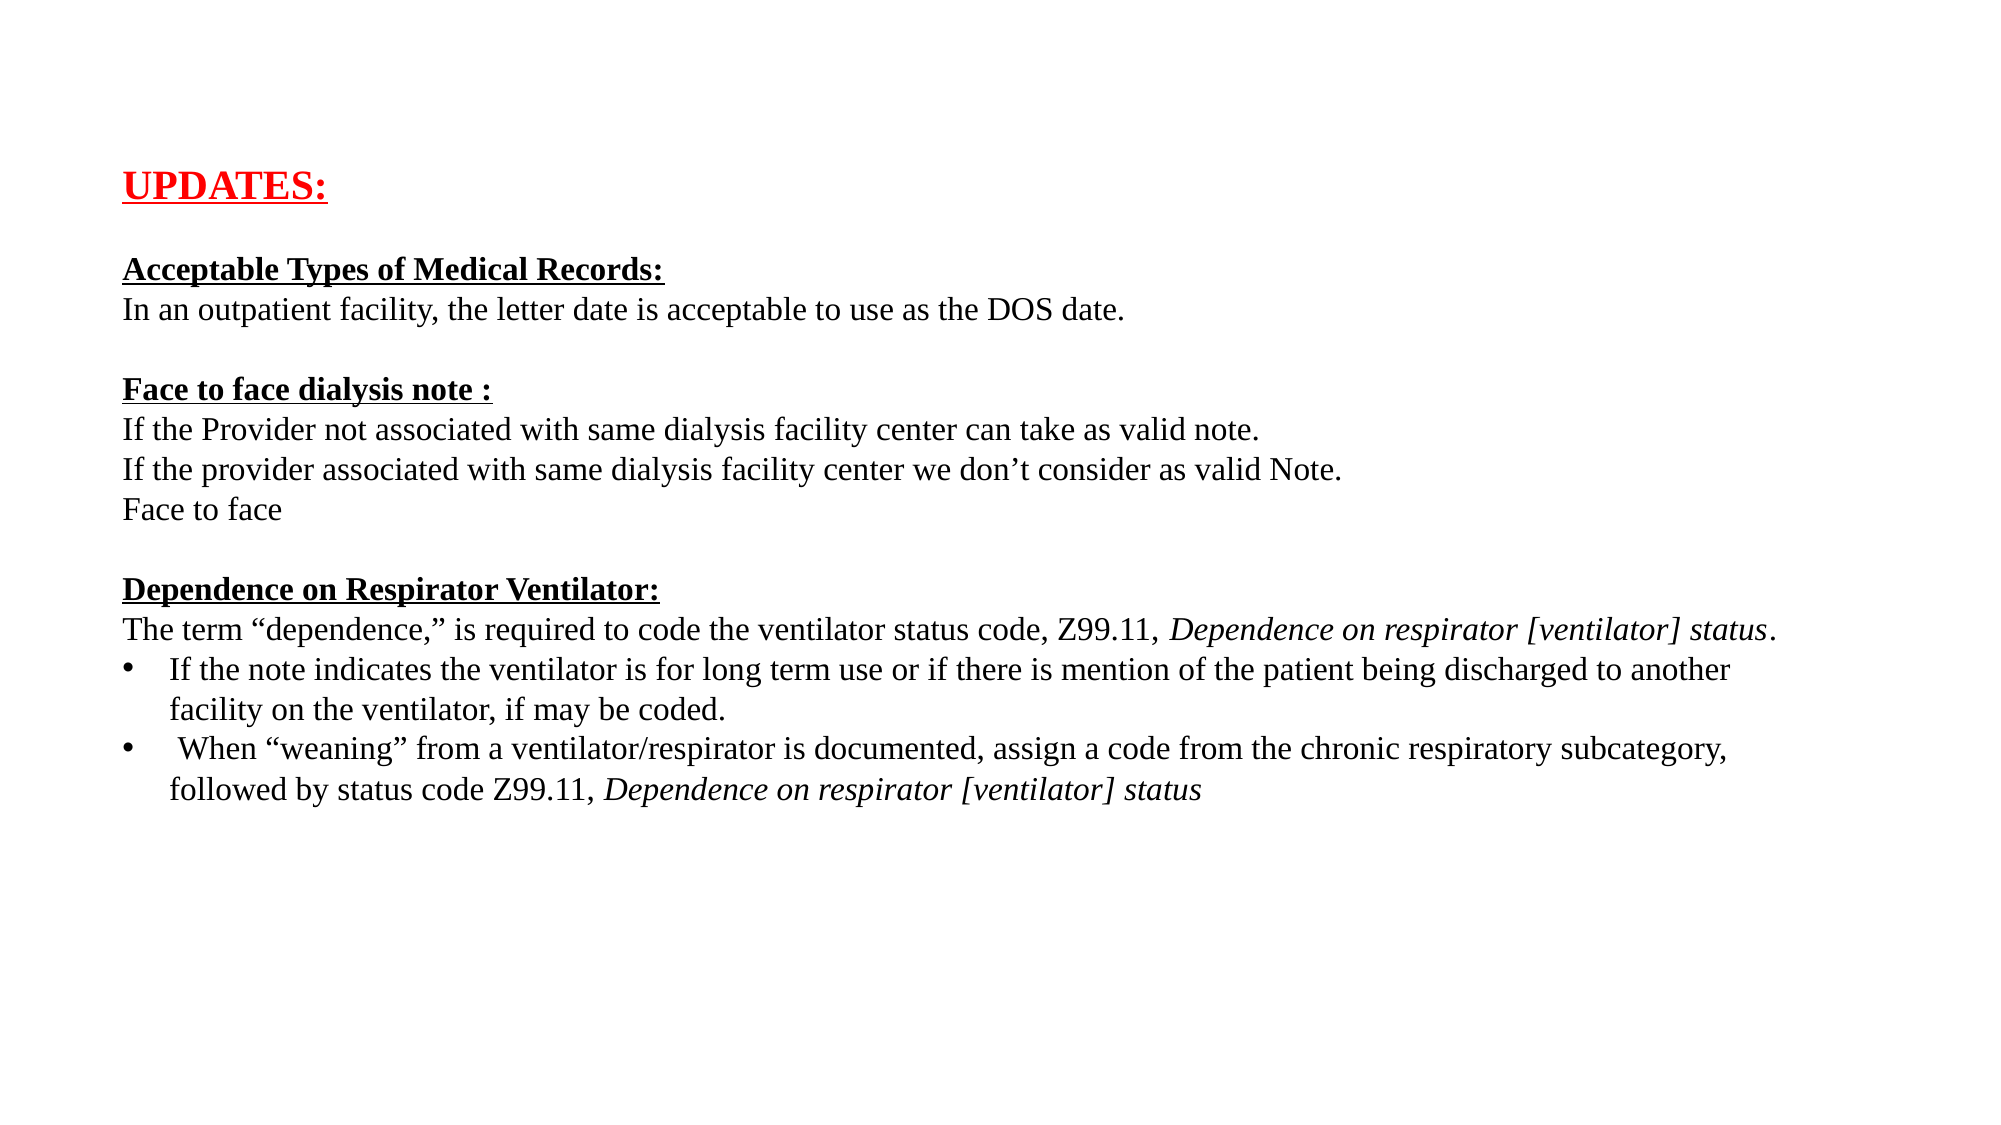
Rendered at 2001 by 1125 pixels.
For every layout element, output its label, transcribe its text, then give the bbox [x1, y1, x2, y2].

text_box UPDATES: Acceptable Types of Medical Records: In an outpatient facility, the letter date is acceptable to use as the DOS date. Face to face dialysis note : If the Provider not associated with same dialysis facility center can take as valid note. If the provider associated with same dialysis facility center we don’t consider as valid Note. Face to face Dependence on Respirator Ventilator: The term “dependence,” is required to code the ventilator status code, Z99.11, Dependence on respirator [ventilator] status. If the note indicates the ventilator is for long term use or if there is mention of the patient being discharged to another facility on the ventilator, if may be coded. When “weaning” from a ventilator/respirator is documented, assign a code from the chronic respiratory subcategory, followed by status code Z99.11, Dependence on respirator [ventilator] status [107, 110, 1800, 894]
